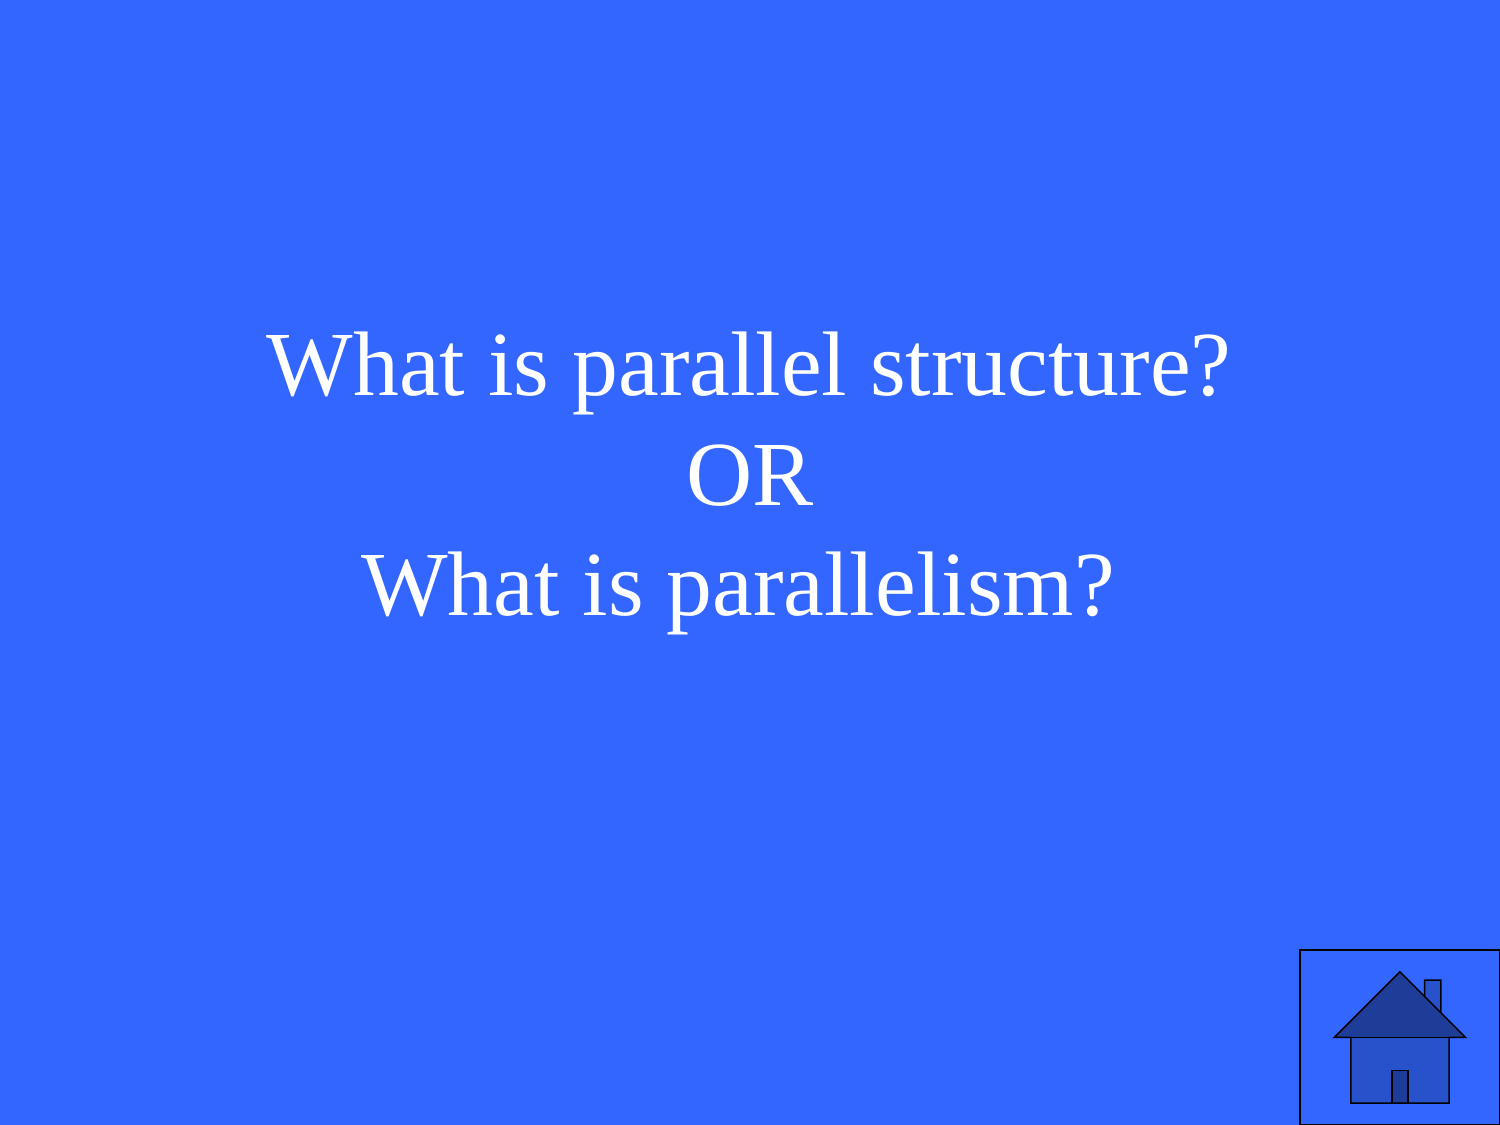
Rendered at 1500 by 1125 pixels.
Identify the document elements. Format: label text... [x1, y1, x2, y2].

text_box [1299, 950, 1500, 1125]
title What is parallel structure? OR What is parallelism? [112, 374, 1388, 563]
